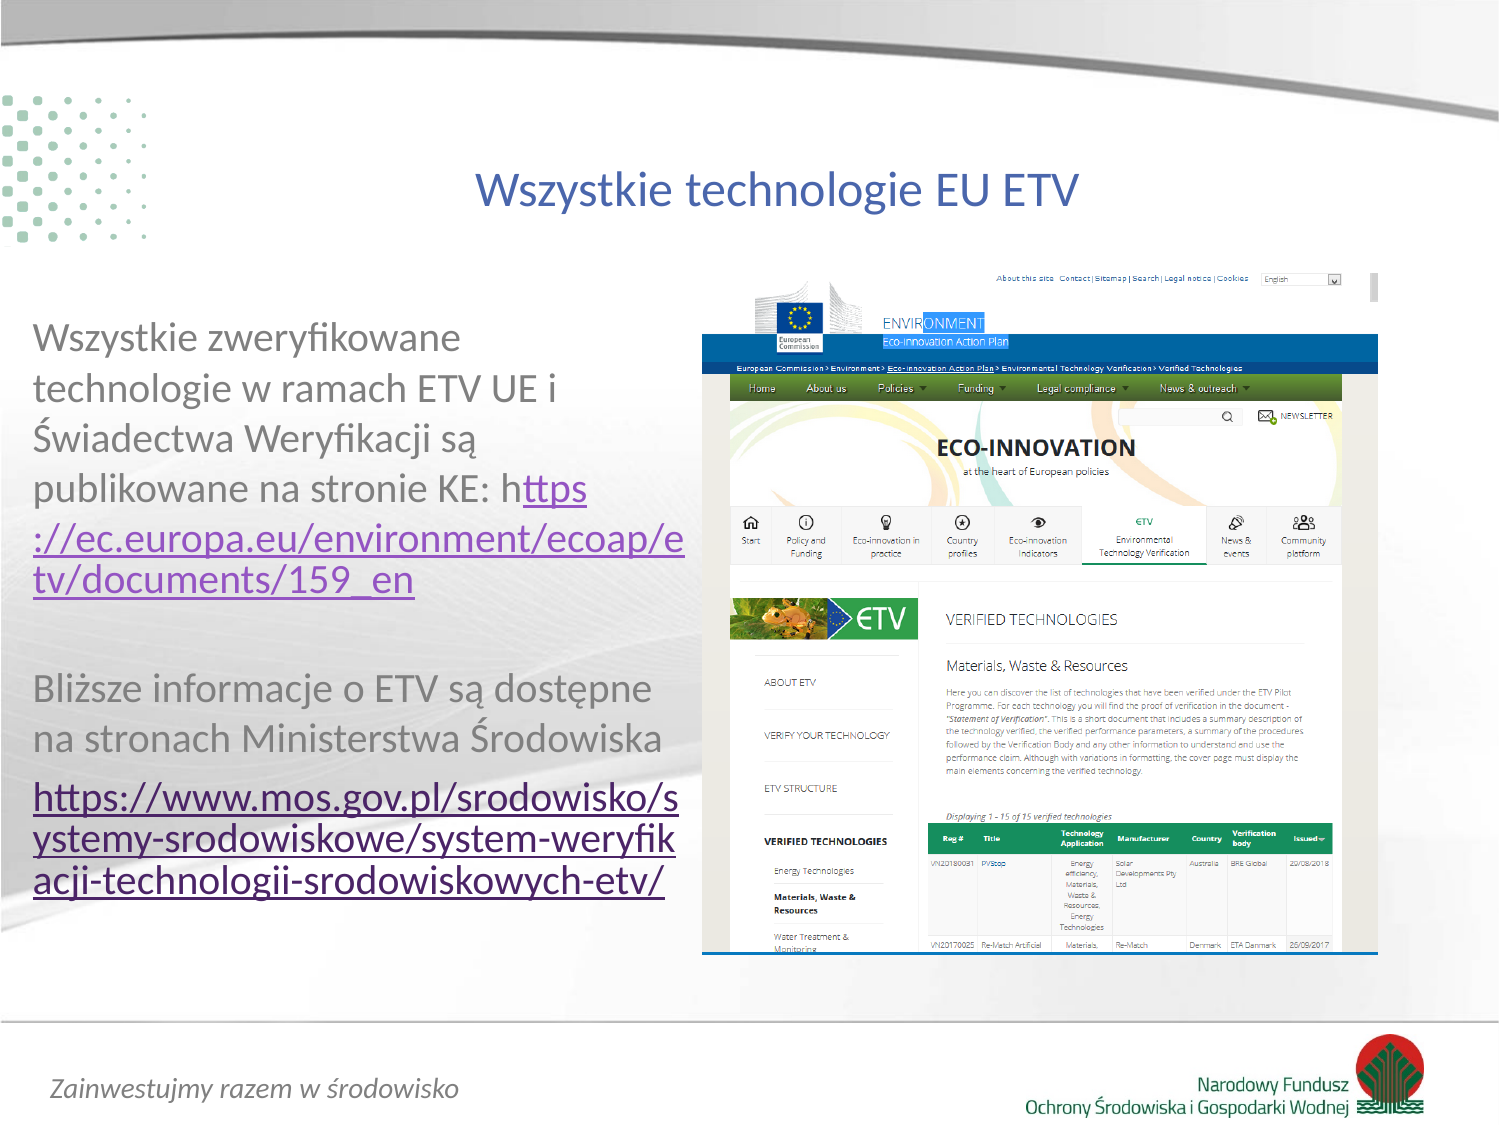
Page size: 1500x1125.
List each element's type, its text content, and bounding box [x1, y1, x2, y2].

picture [0, 0, 1499, 1023]
text_box Wszystkie technologie EU ETV [107, 127, 1449, 234]
list Wszystkie zweryfikowane technologie w ramach ETV UE i Świadectwa Weryfikacji są publikowane na stronie KE: https://ec.europa.eu/environment/ecoap/etv/documents/159_en Bliższe informacje o ETV są dostępne na stronach Ministerstwa Środowiska https://www.mos.gov.pl/srodowisko/systemy-srodowiskowe/system-weryfikacji-technologii-srodowiskowych-etv/ [17, 302, 703, 1094]
picture [1026, 1034, 1424, 1118]
